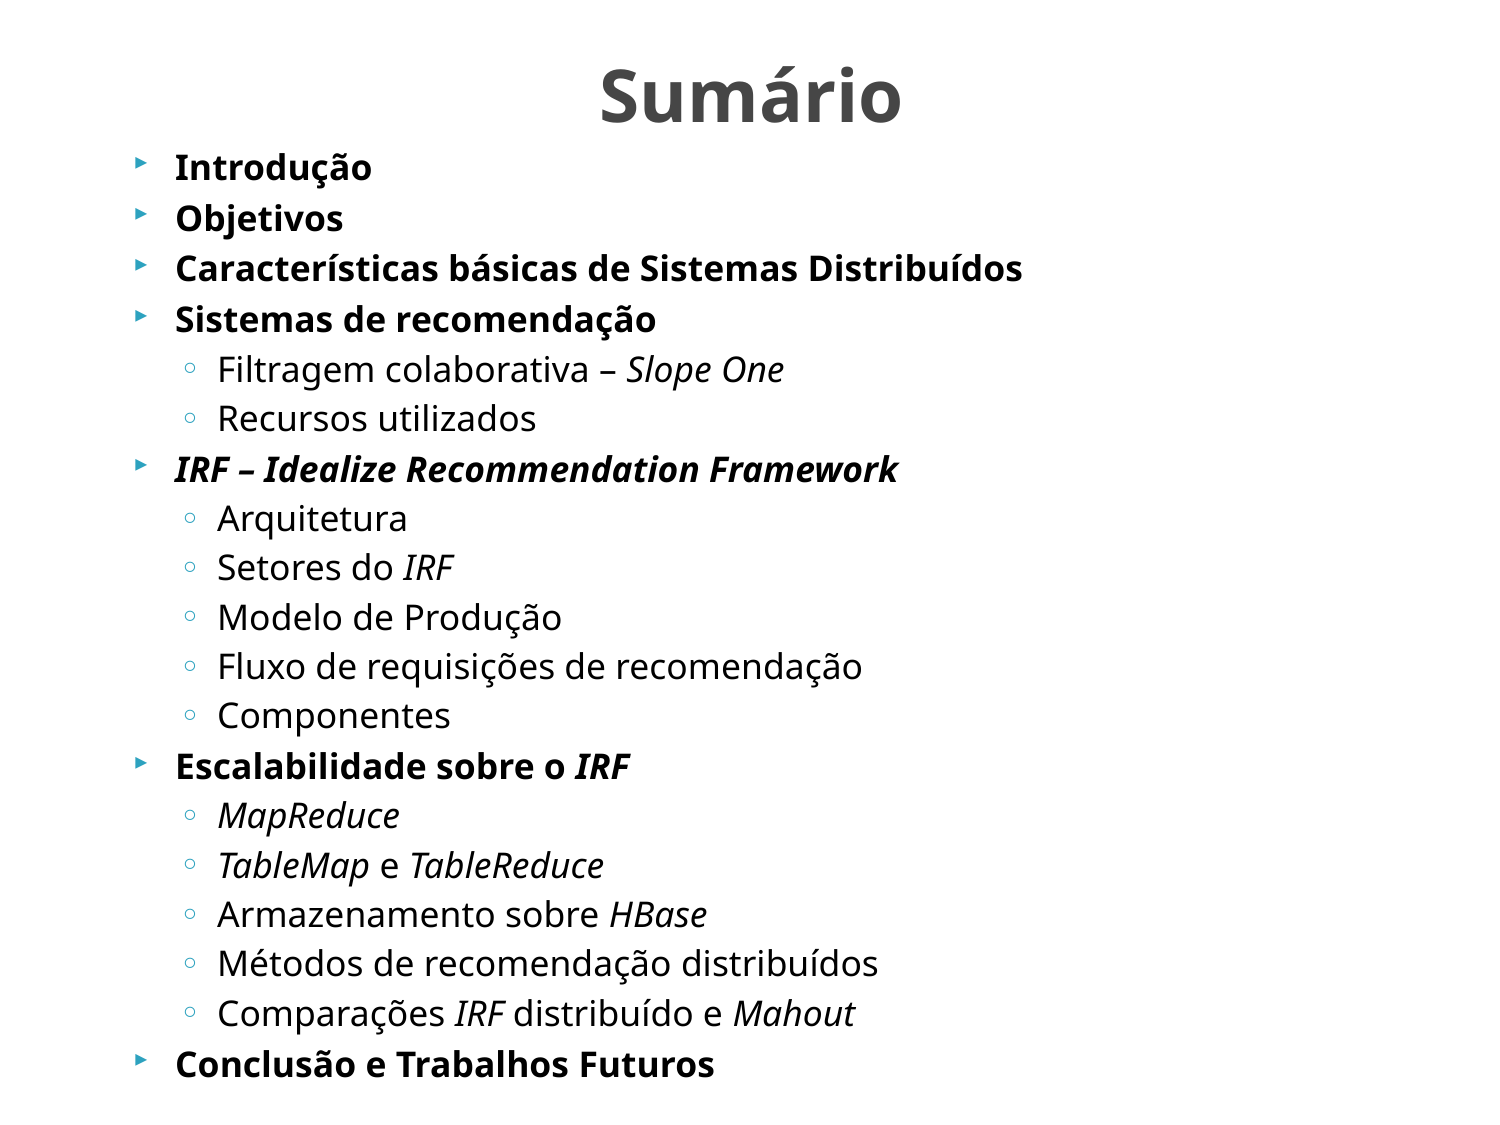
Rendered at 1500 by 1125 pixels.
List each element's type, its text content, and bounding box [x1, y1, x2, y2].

list Introdução Objetivos Características básicas de Sistemas Distribuídos Sistemas de recomendação Filtragem colaborativa – Slope One Recursos utilizados IRF – Idealize Recommendation Framework Arquitetura Setores do IRF Modelo de Produção Fluxo de requisições de recomendação Componentes Escalabilidade sobre o IRF MapReduce TableMap e TableReduce Armazenamento sobre HBase Métodos de recomendação distribuídos Comparações IRF distribuído e Mahout Conclusão e Trabalhos Futuros [100, 136, 1451, 894]
picture [0, 940, 1105, 1125]
title Sumário [76, 0, 1427, 188]
